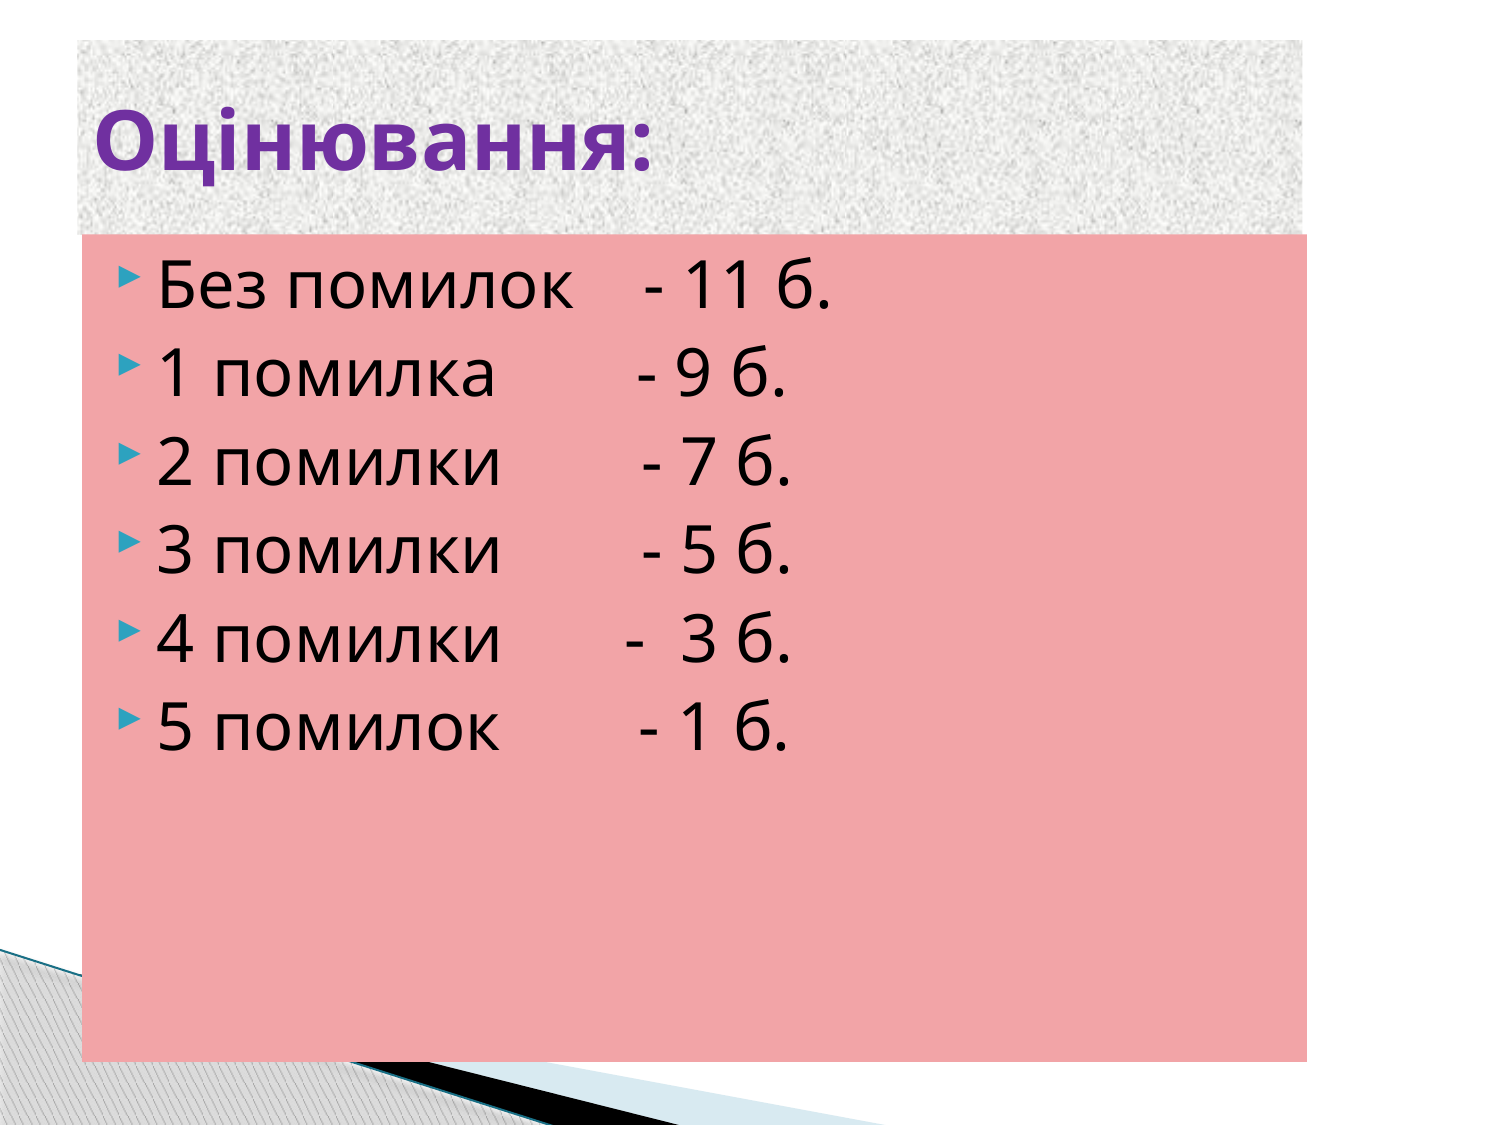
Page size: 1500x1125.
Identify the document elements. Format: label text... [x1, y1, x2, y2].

text_box Без помилок - 11 б. 1 помилка - 9 б. 2 помилки - 7 б. 3 помилки - 5 б. 4 помилки - 3 б. 5 помилок - 1 б. [82, 234, 1307, 1062]
text_box Оцінювання: [77, 40, 1303, 235]
